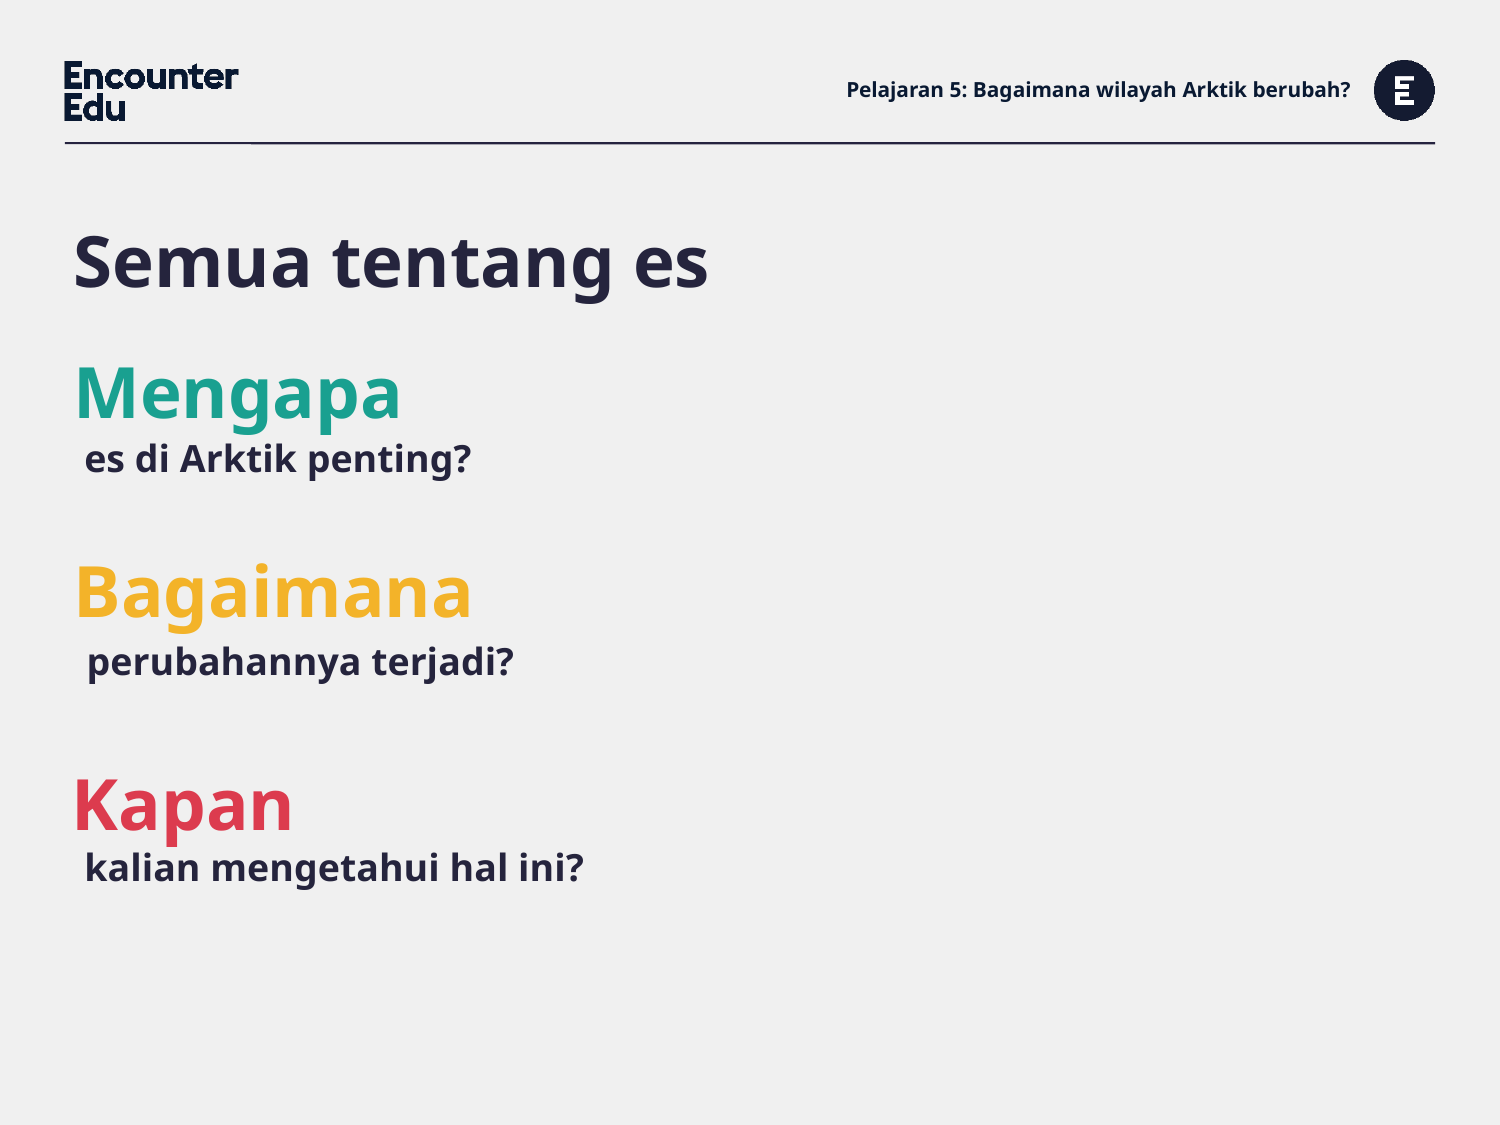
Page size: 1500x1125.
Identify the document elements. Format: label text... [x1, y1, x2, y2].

text_box es di Arktik penting? [69, 427, 1192, 488]
text_box Semua tentang es [58, 219, 1412, 310]
text_box kalian mengetahui hal ini? [69, 836, 1192, 896]
picture [1372, 58, 1436, 122]
text_box Kapan [71, 758, 366, 836]
text_box Bagaimana [73, 547, 517, 630]
text_box perubahannya terjadi? [71, 630, 1195, 691]
text_box Mengapa [73, 347, 638, 433]
picture [60, 59, 243, 122]
title Pelajaran 5: Bagaimana wilayah Arktik berubah? [636, 67, 1359, 114]
